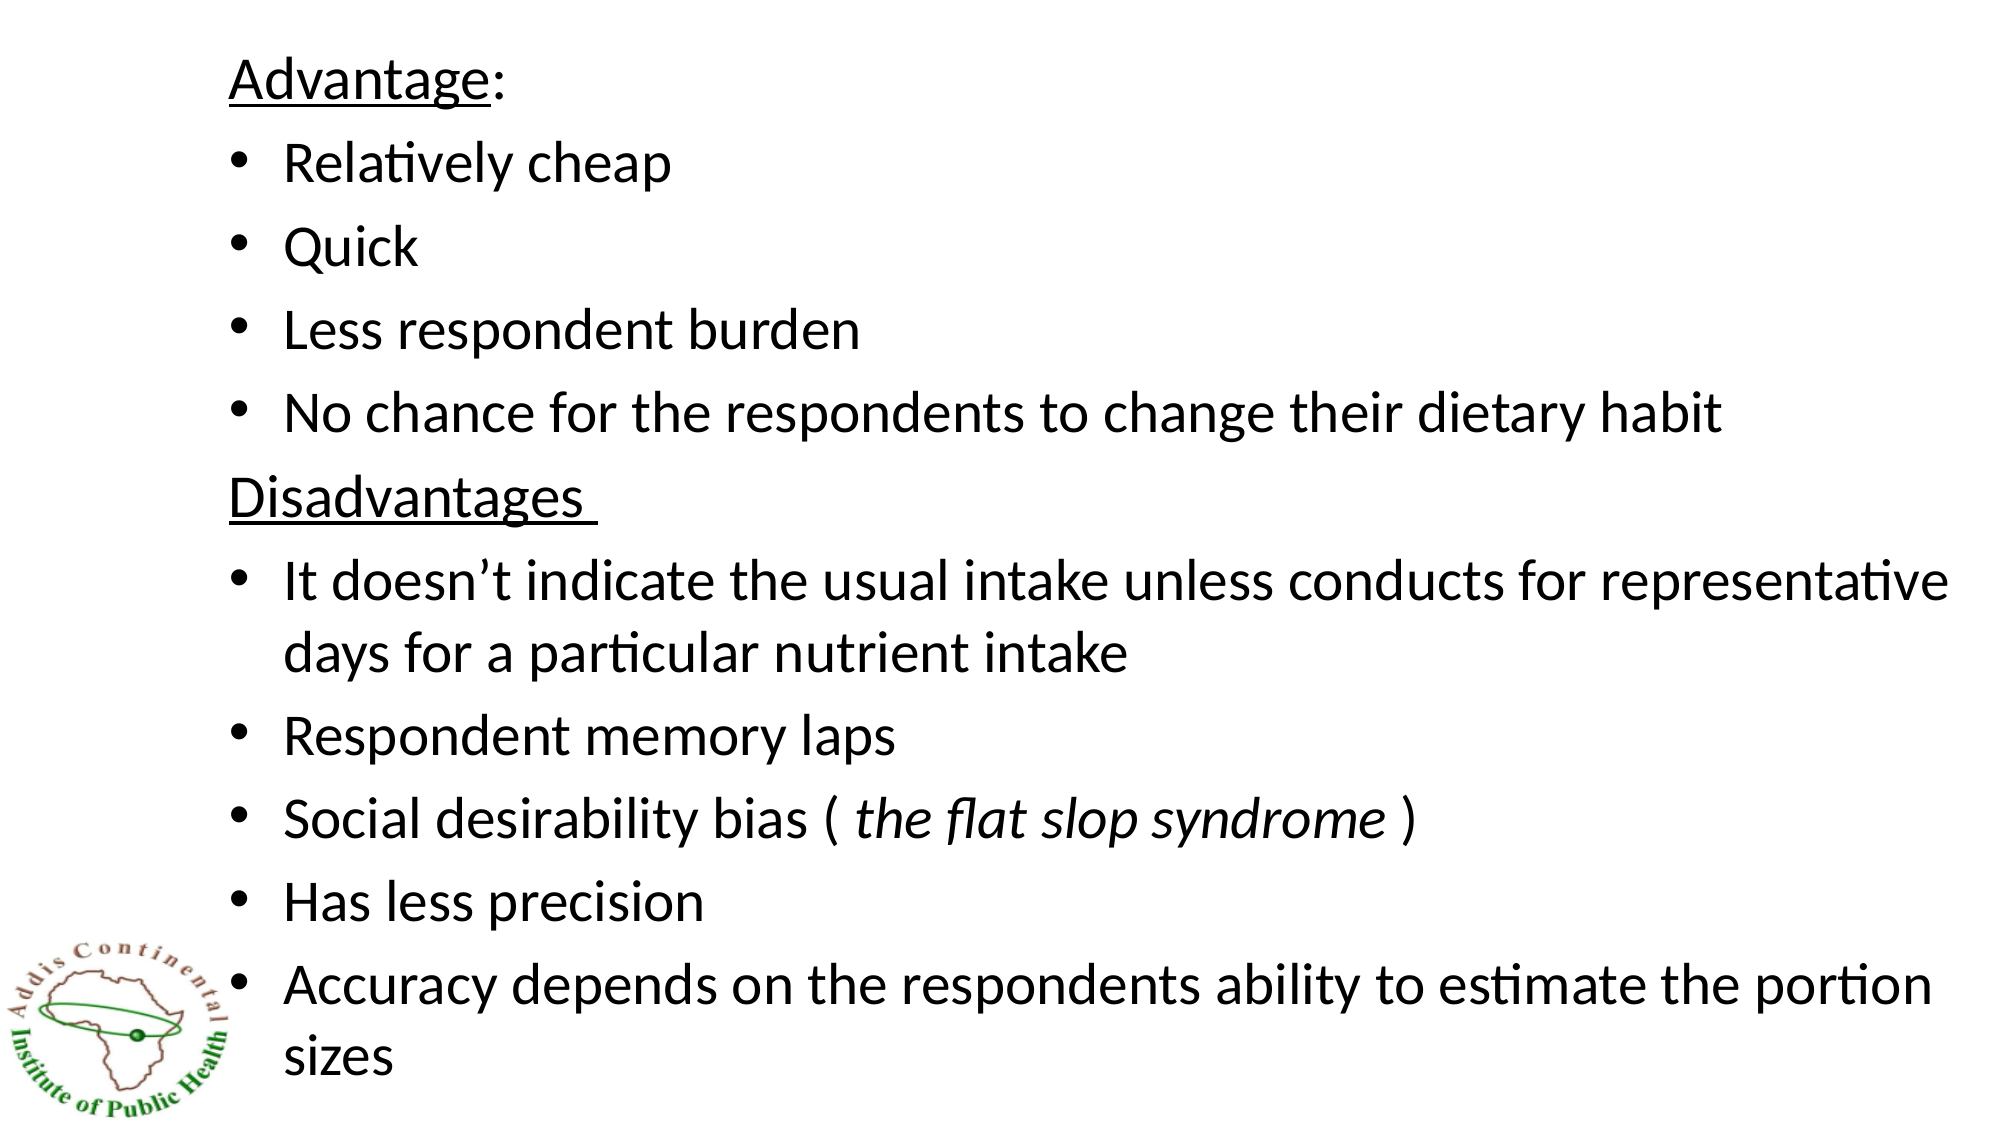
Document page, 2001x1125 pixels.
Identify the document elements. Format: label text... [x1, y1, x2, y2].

picture [0, 940, 236, 1125]
list Advantage: Relatively cheap Quick Less respondent burden No chance for the respondents to change their dietary habit Disadvantages It doesn’t indicate the usual intake unless conducts for representative days for a particular nutrient intake Respondent memory laps Social desirability bias ( the flat slop syndrome ) Has less precision Accuracy depends on the respondents ability to estimate the portion sizes [213, 30, 2000, 1102]
